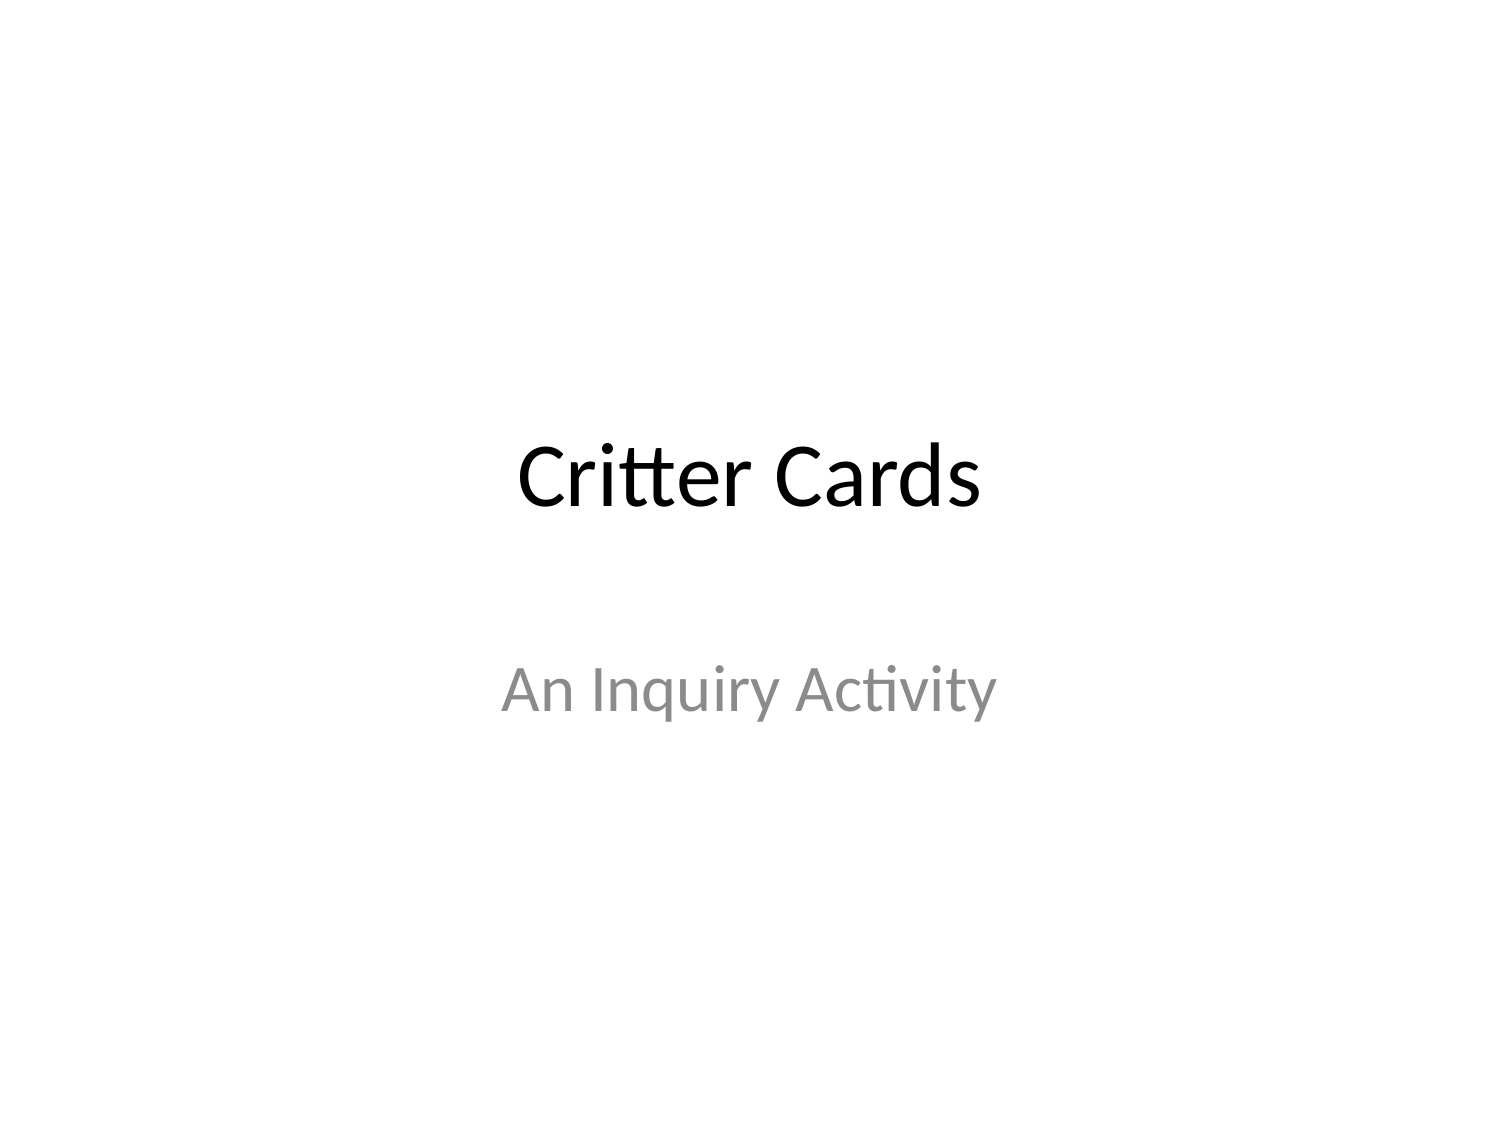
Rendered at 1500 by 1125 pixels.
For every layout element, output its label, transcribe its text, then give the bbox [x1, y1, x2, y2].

subtitle An Inquiry Activity [225, 637, 1275, 925]
title Critter Cards [112, 349, 1388, 591]
